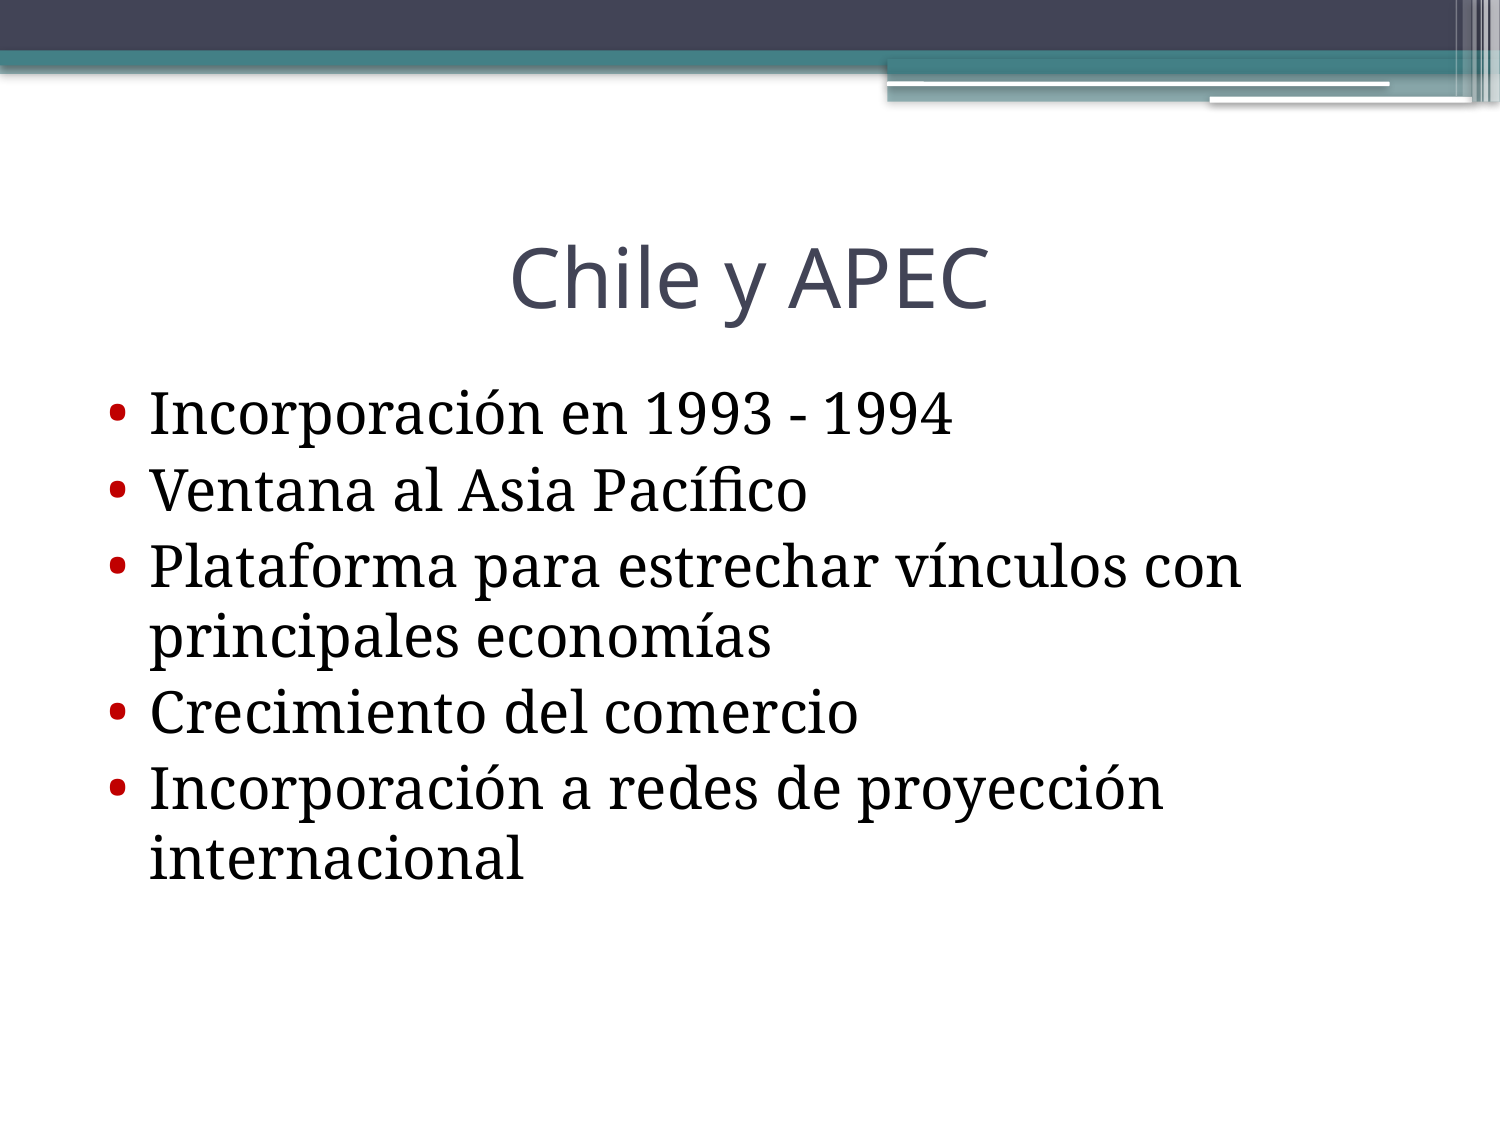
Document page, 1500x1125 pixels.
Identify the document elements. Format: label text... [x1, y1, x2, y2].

list Incorporación en 1993 - 1994 Ventana al Asia Pacífico Plataforma para estrechar vínculos con principales economías Crecimiento del comercio Incorporación a redes de proyección internacional [75, 368, 1425, 1079]
title Chile y APEC [75, 187, 1425, 363]
